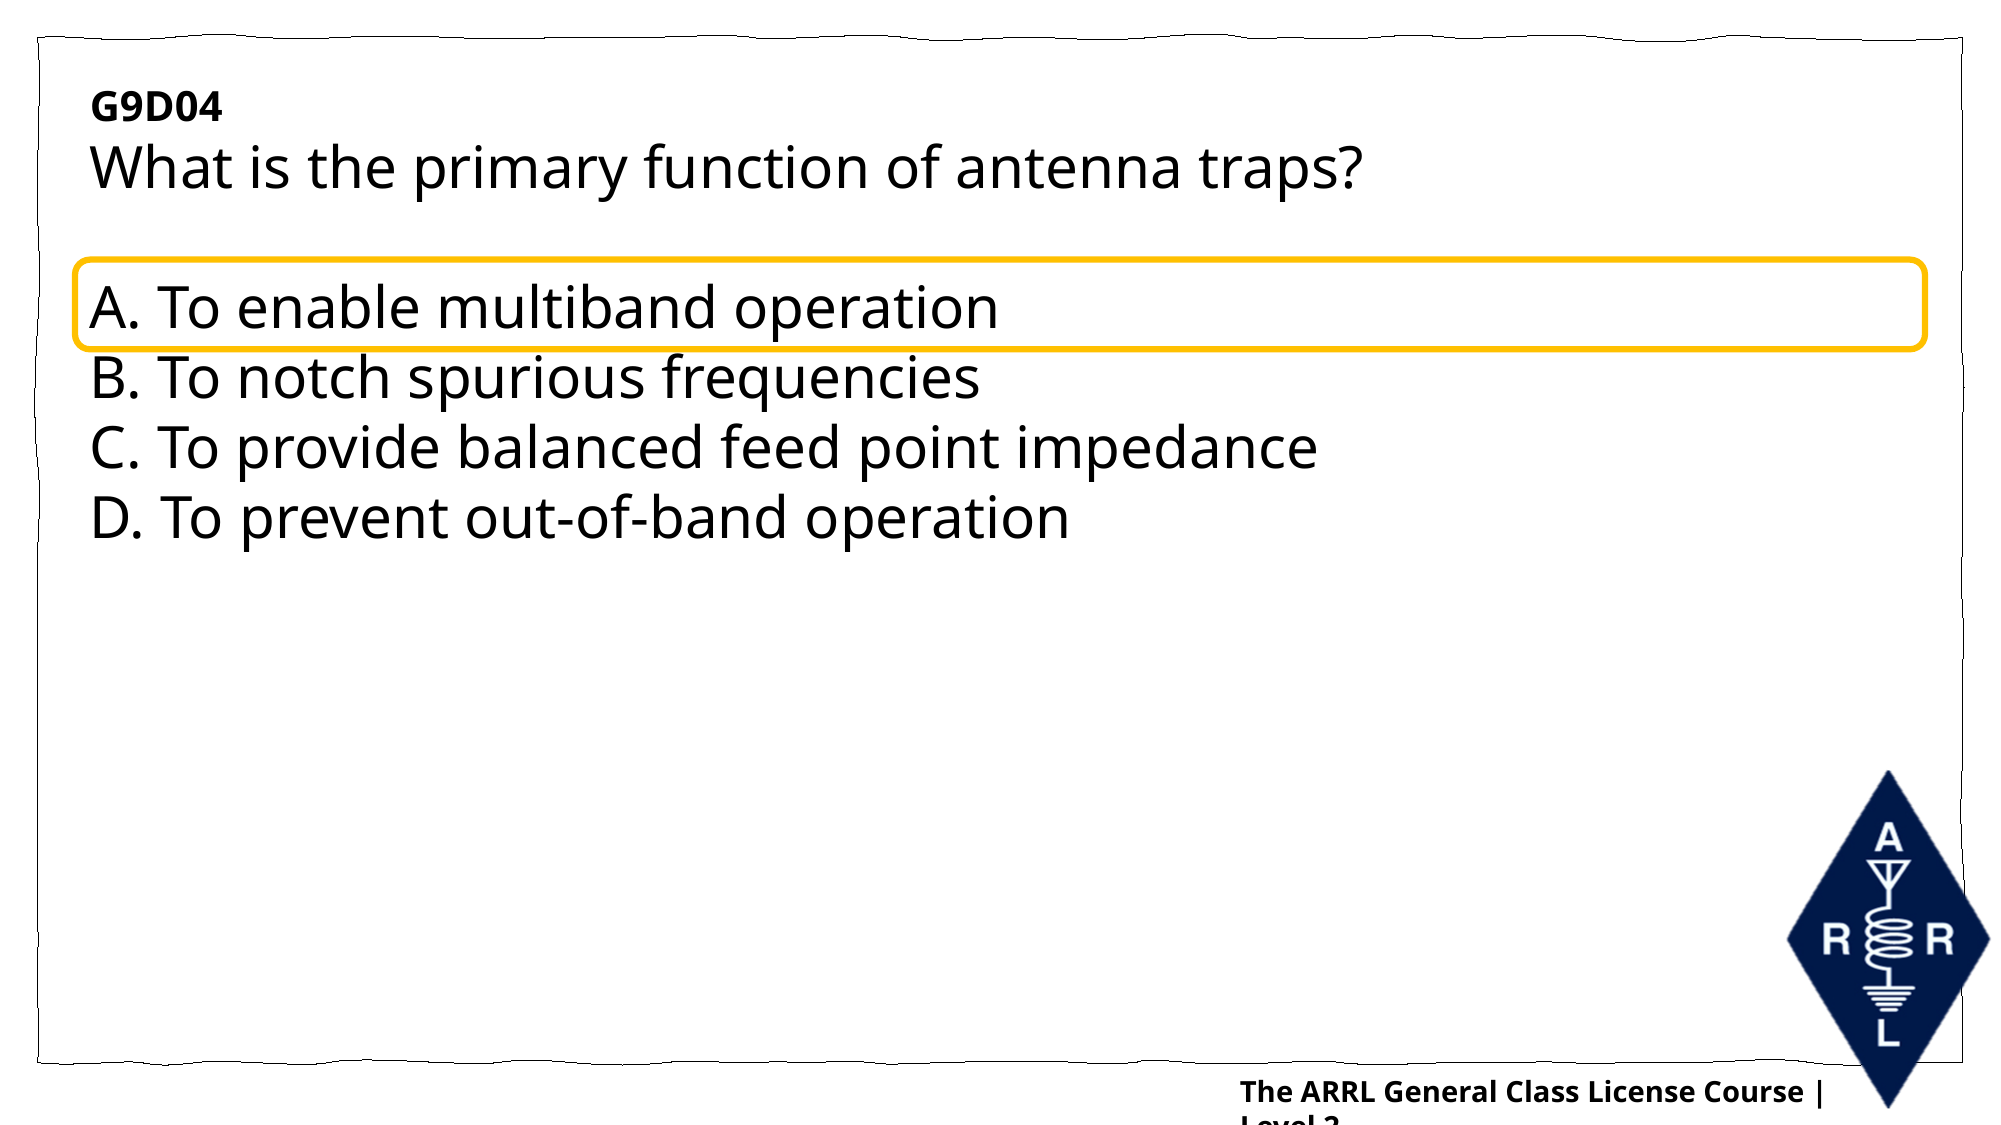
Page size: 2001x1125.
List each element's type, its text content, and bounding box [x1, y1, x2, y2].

text_box G9D04 What is the primary function of antenna traps? A. To enable multiband operation B. To notch spurious frequencies C. To provide balanced feed point impedance D. To prevent out-of-band operation [75, 72, 1850, 266]
picture [1773, 752, 1999, 1125]
text_box [73, 258, 1927, 351]
text_box G9D04 What is the primary function of antenna traps? A. To enable multiband operation B. To notch spurious frequencies C. To provide balanced feed point impedance D. To prevent out-of-band operation [75, 343, 1850, 558]
